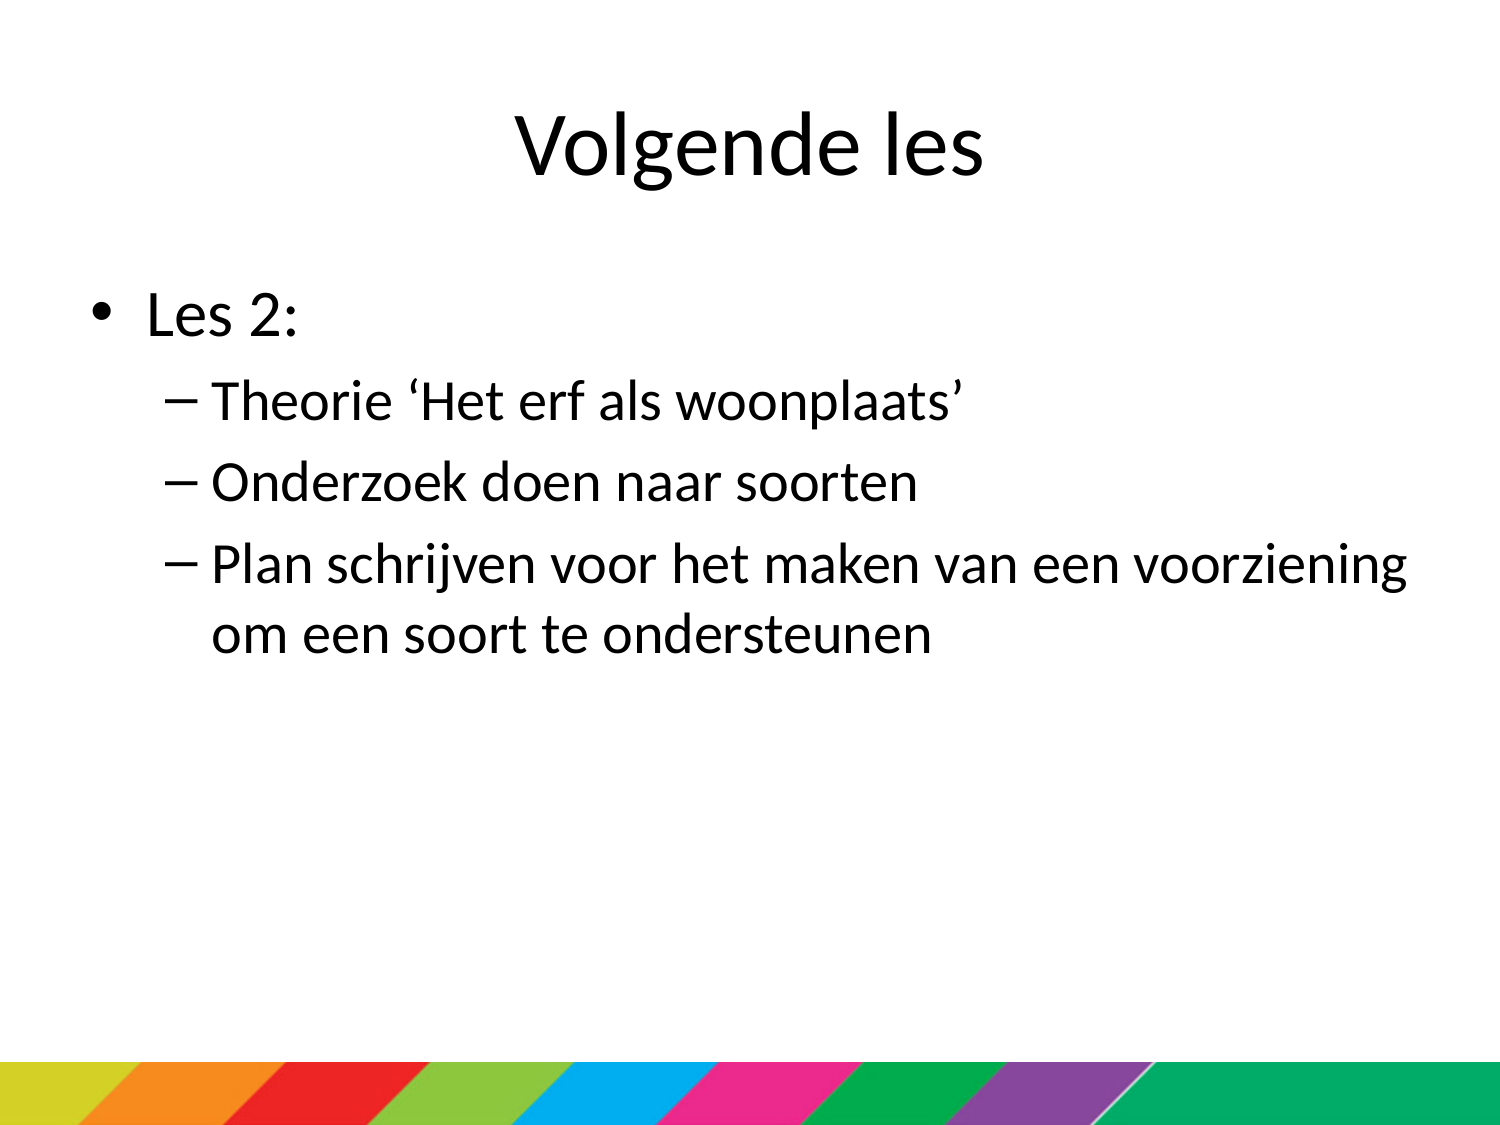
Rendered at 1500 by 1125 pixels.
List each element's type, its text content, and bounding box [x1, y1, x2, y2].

title Volgende les [75, 45, 1425, 233]
picture [656, 1062, 1500, 1125]
picture [0, 1062, 574, 1125]
list Les 2: Theorie ‘Het erf als woonplaats’ Onderzoek doen naar soorten Plan schrijven voor het maken van een voorziening om een soort te ondersteunen [75, 262, 1425, 1005]
